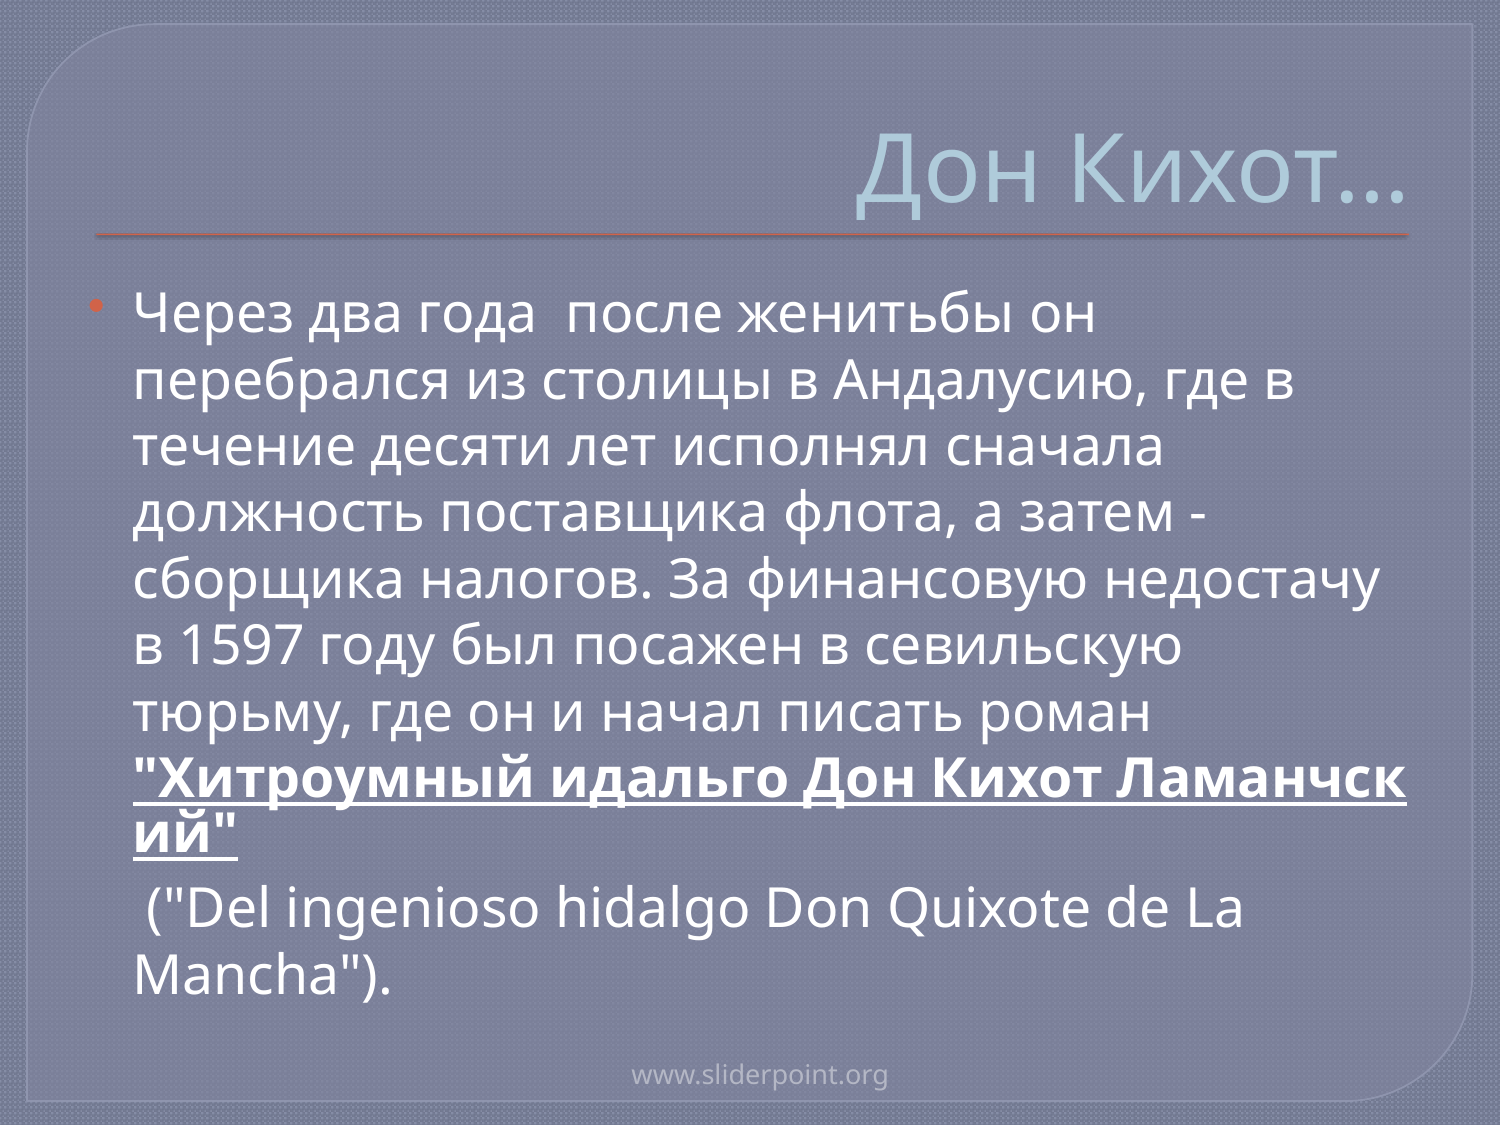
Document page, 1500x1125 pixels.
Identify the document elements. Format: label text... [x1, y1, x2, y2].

footer www.sliderpoint.org [212, 1050, 904, 1095]
title Дон Кихот… [75, 41, 1425, 230]
list Через два года после женитьбы он перебрался из столицы в Андалусию, где в течение десяти лет исполнял сначала должность поставщика флота, а затем - сборщика налогов. За финансовую недостачу в 1597 году был посажен в севильскую тюрьму, где он и начал писать роман "Хитроумный идальго Дон Кихот Ламанчский" ("Del ingenioso hidalgo Don Quixote de La Mancha"). [75, 270, 1425, 1013]
